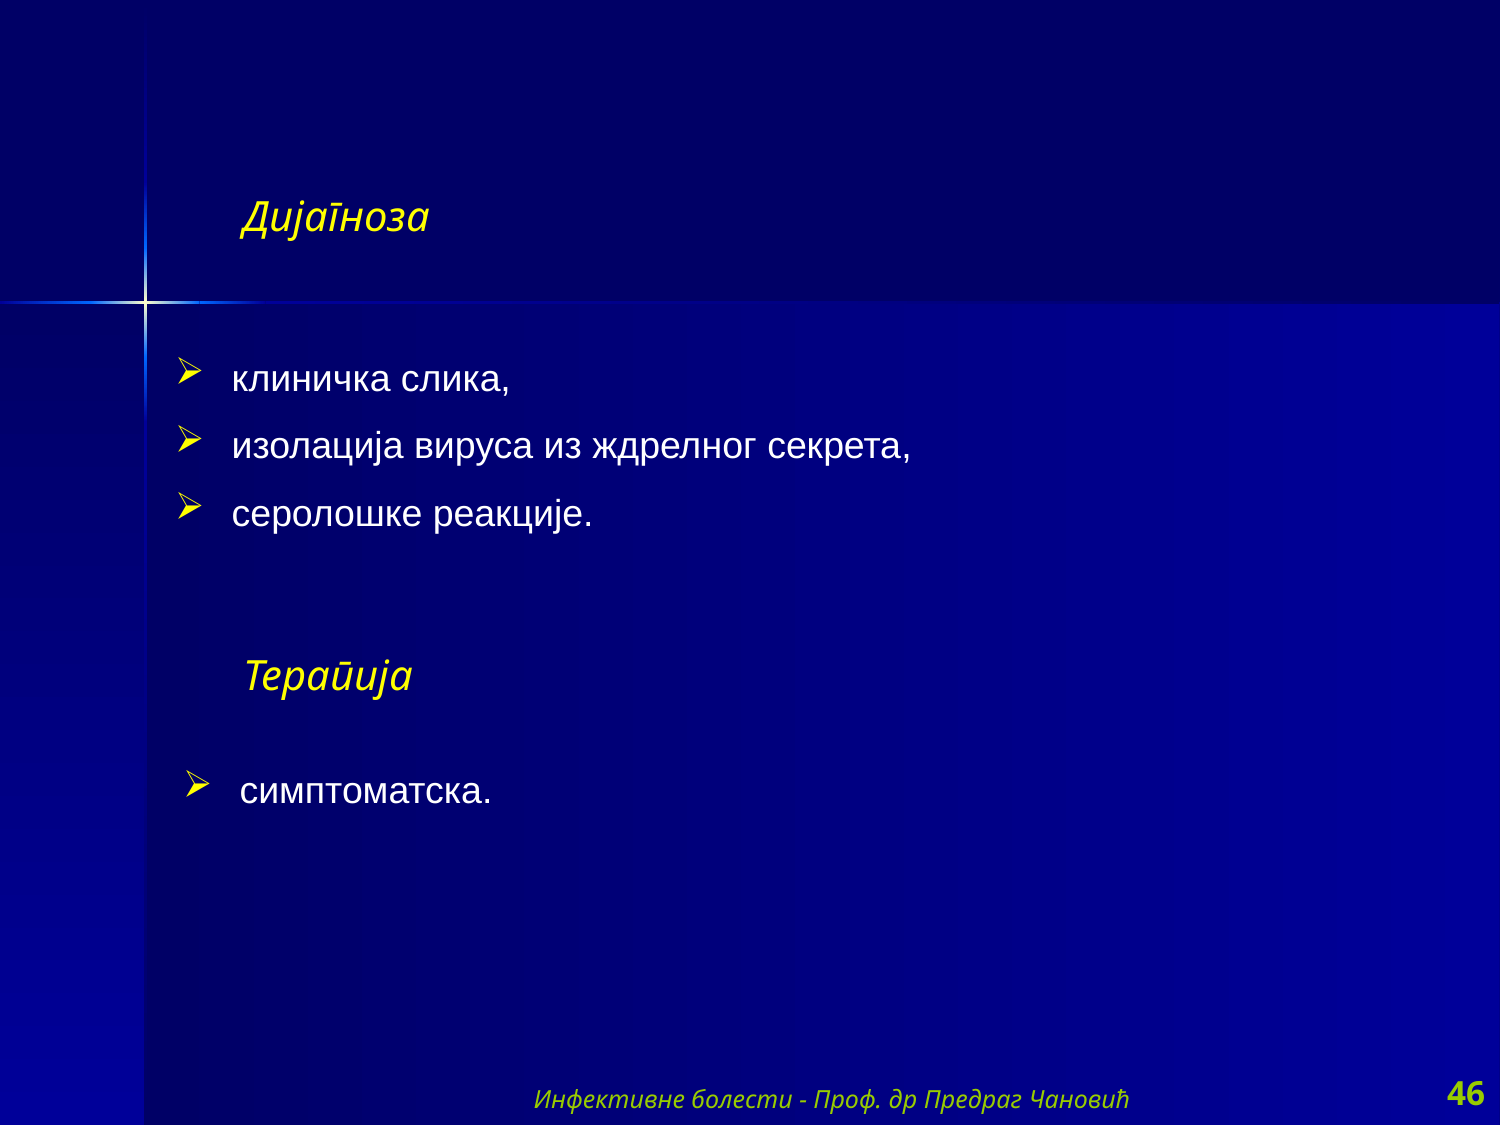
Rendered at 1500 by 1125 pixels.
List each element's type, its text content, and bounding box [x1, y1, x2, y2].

text_box симптоматска. [168, 736, 906, 819]
slide_number 46 [1345, 1049, 1500, 1125]
text_box Терапија [228, 640, 488, 706]
text_box клиничка слика, изолација вируса из ждрелног секрета, серолошке реакције. [160, 323, 1055, 541]
text_box Дијагноза [228, 182, 509, 247]
footer Инфективне болести - Проф. др Предраг Чановић [430, 1049, 1235, 1125]
